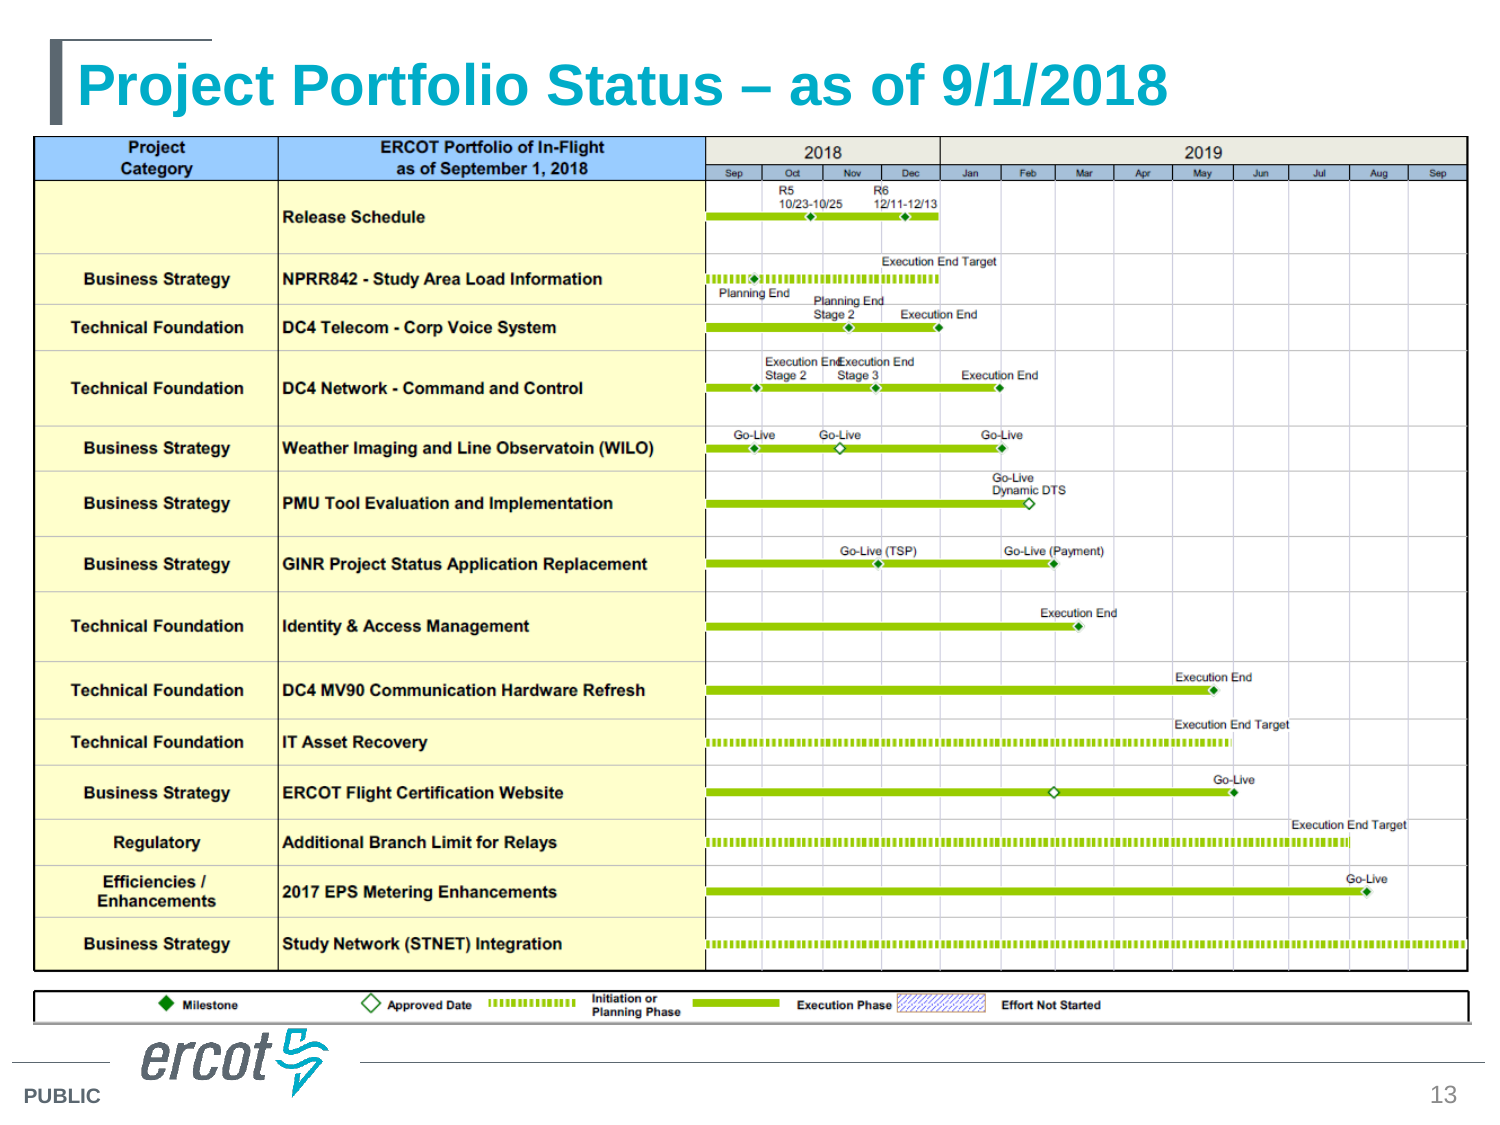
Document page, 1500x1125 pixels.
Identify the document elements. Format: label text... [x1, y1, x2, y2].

title Project Portfolio Status – as of 9/1/2018 [62, 39, 1263, 125]
picture [33, 135, 1472, 1100]
slide_number 13 [1412, 1076, 1475, 1112]
